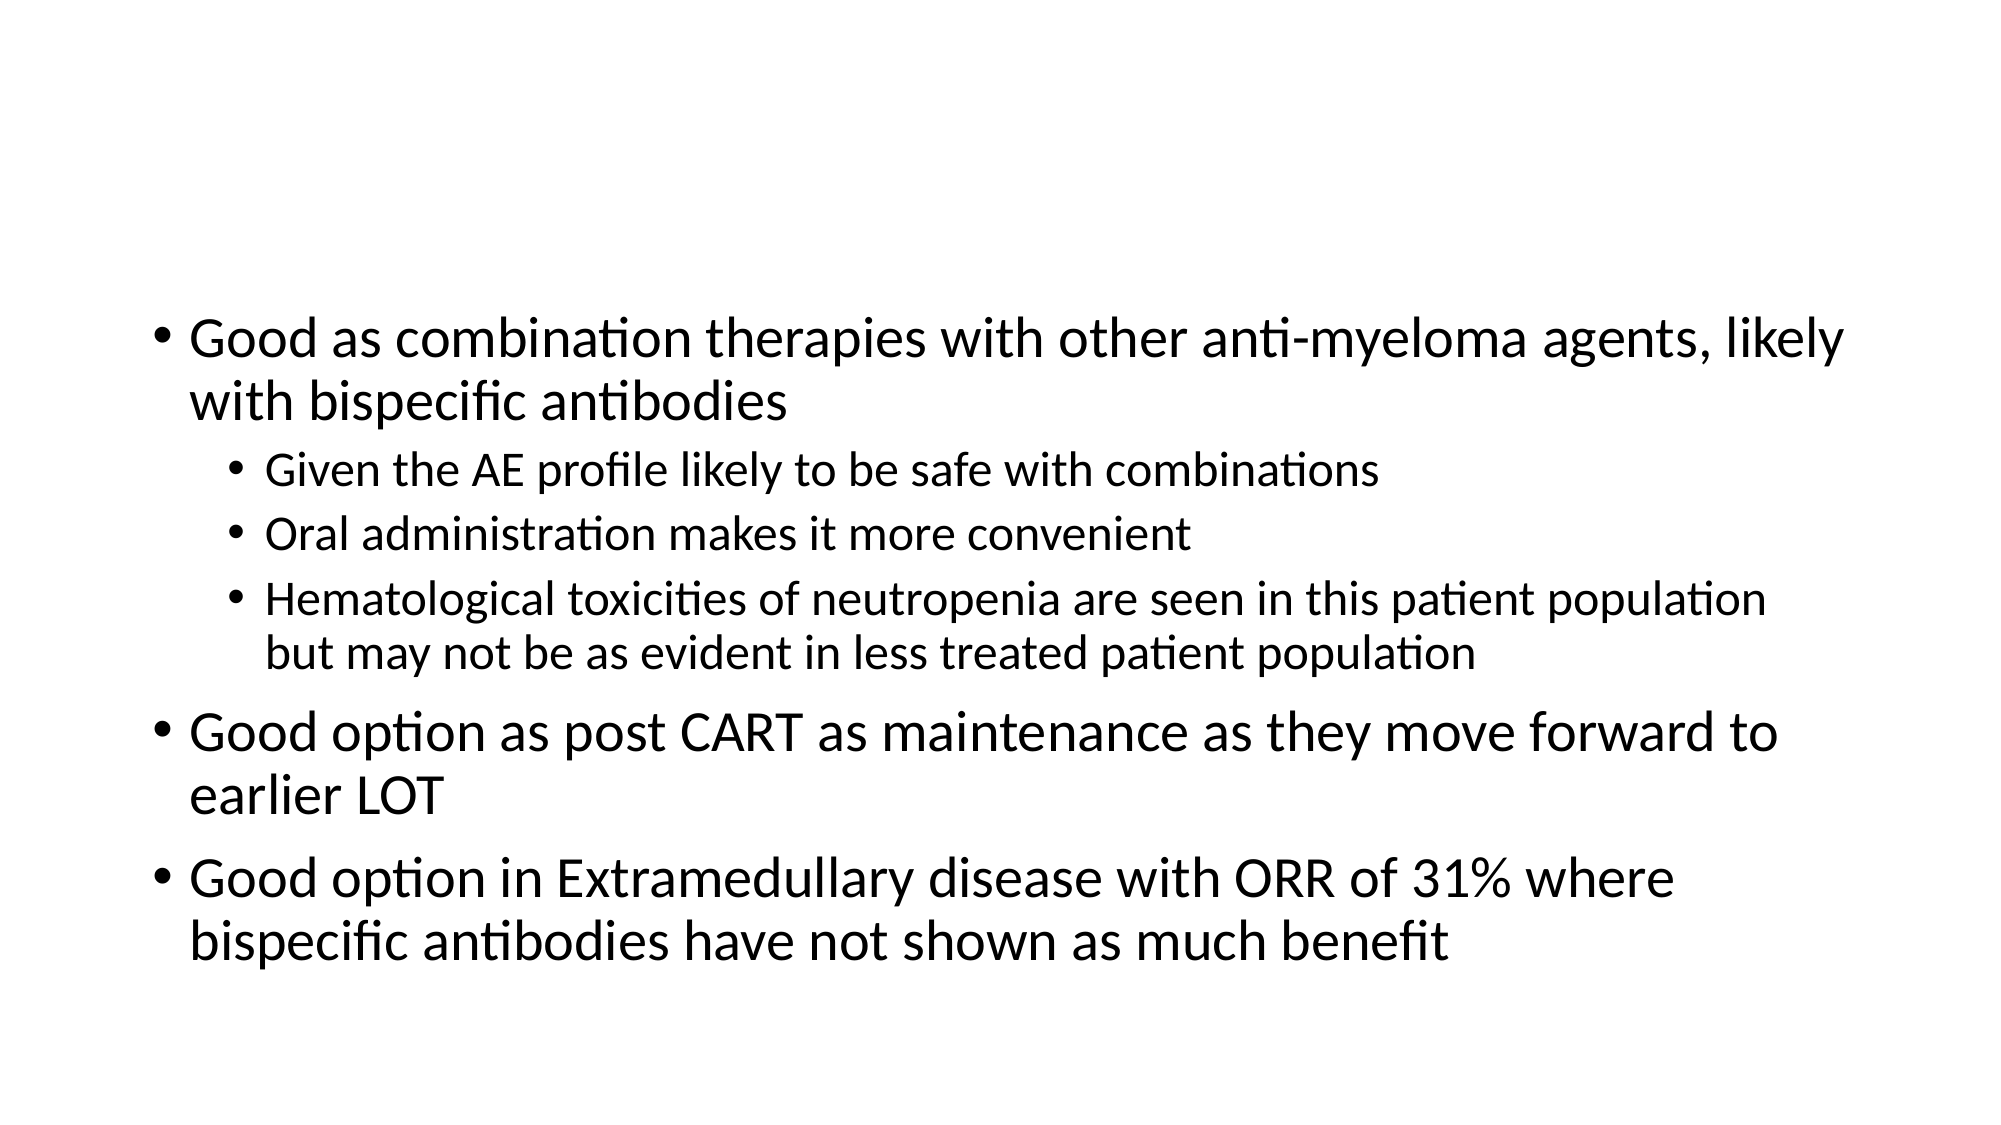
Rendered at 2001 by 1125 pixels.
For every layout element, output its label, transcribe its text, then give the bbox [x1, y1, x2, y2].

list Good as combination therapies with other anti-myeloma agents, likely with bispecific antibodies Given the AE profile likely to be safe with combinations Oral administration makes it more convenient Hematological toxicities of neutropenia are seen in this patient population but may not be as evident in less treated patient population Good option as post CART as maintenance as they move forward to earlier LOT Good option in Extramedullary disease with ORR of 31% where bispecific antibodies have not shown as much benefit [137, 299, 1863, 1014]
